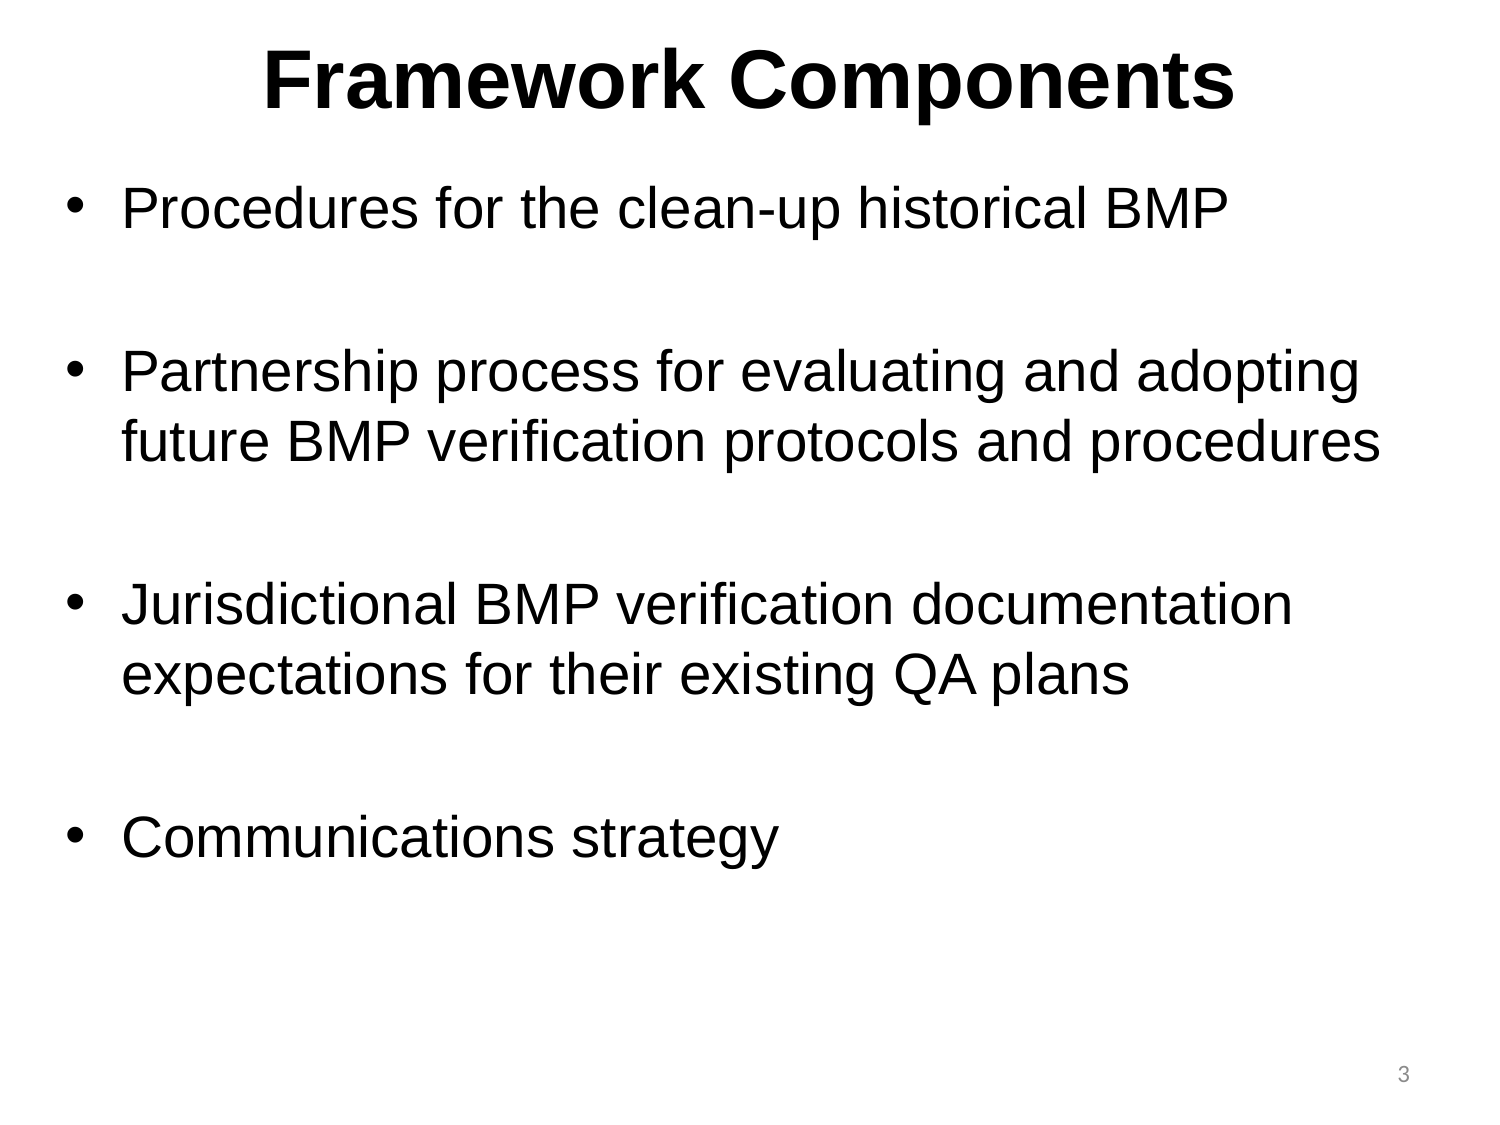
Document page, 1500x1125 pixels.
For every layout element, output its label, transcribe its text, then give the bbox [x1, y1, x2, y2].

title Framework Components [75, 0, 1425, 150]
list Procedures for the clean-up historical BMP Partnership process for evaluating and adopting future BMP verification protocols and procedures Jurisdictional BMP verification documentation expectations for their existing QA plans Communications strategy [50, 162, 1475, 1125]
slide_number 3 [1074, 1042, 1425, 1103]
